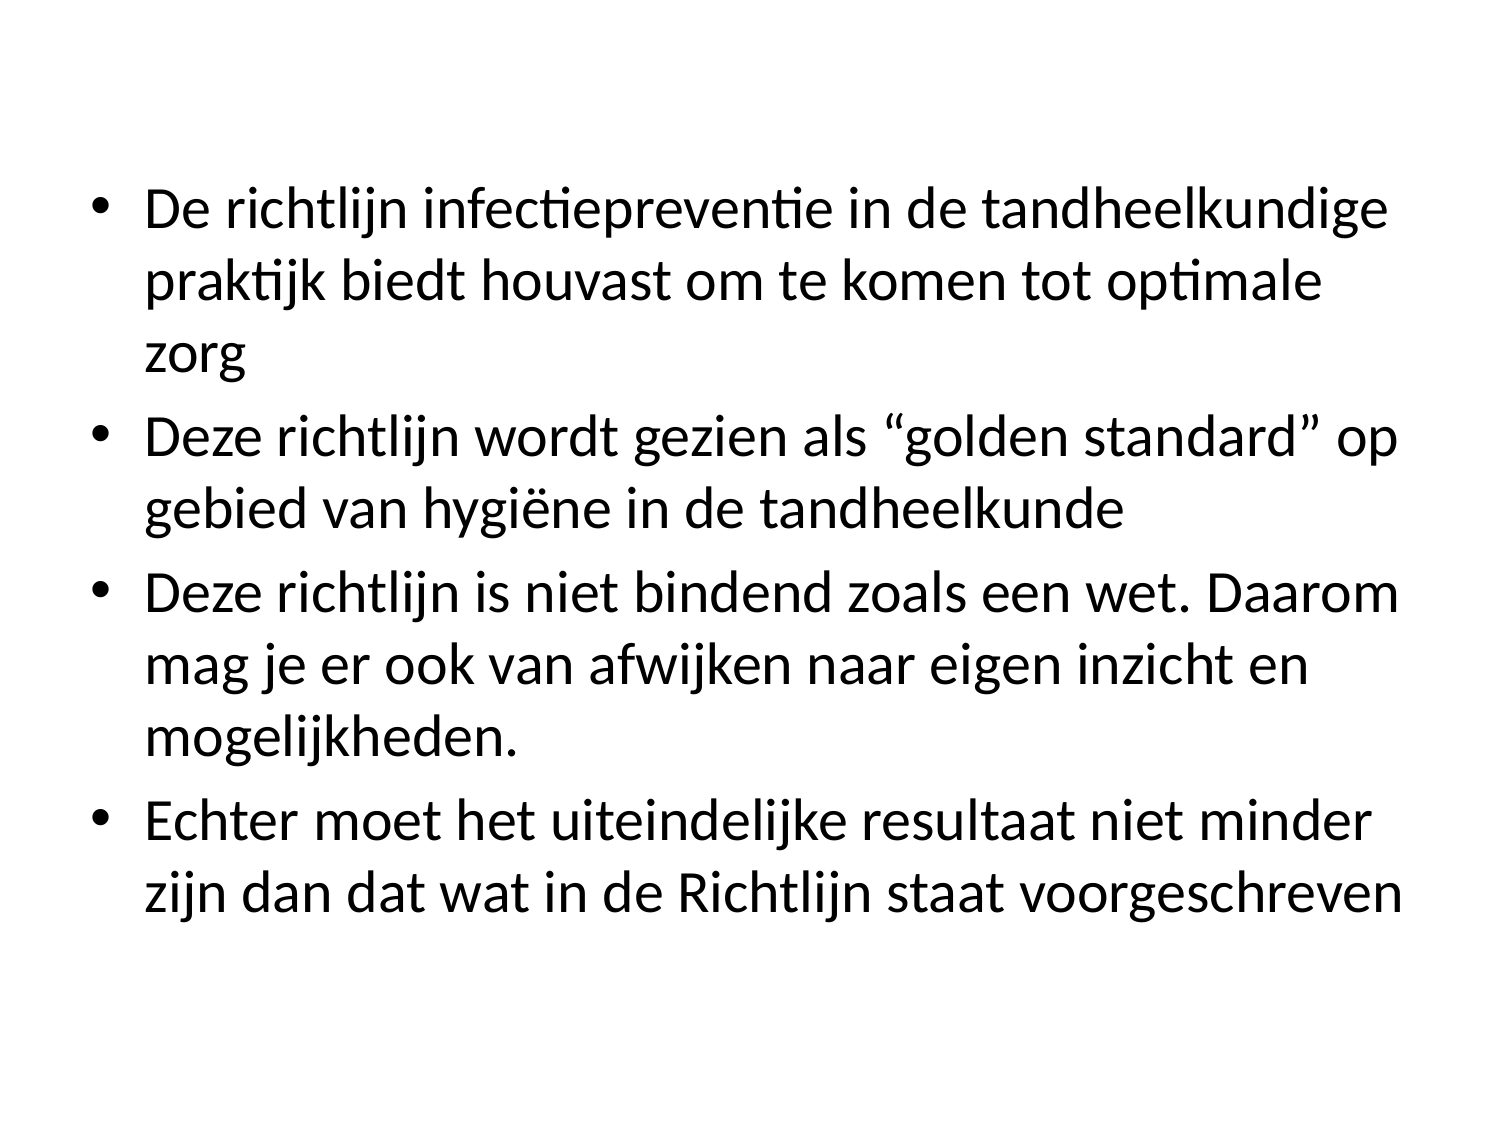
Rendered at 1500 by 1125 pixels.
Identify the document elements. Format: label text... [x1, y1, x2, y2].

list De richtlijn infectiepreventie in de tandheelkundige praktijk biedt houvast om te komen tot optimale zorg Deze richtlijn wordt gezien als “golden standard” op gebied van hygiëne in de tandheelkunde Deze richtlijn is niet bindend zoals een wet. Daarom mag je er ook van afwijken naar eigen inzicht en mogelijkheden. Echter moet het uiteindelijke resultaat niet minder zijn dan dat wat in de Richtlijn staat voorgeschreven [75, 160, 1425, 1005]
